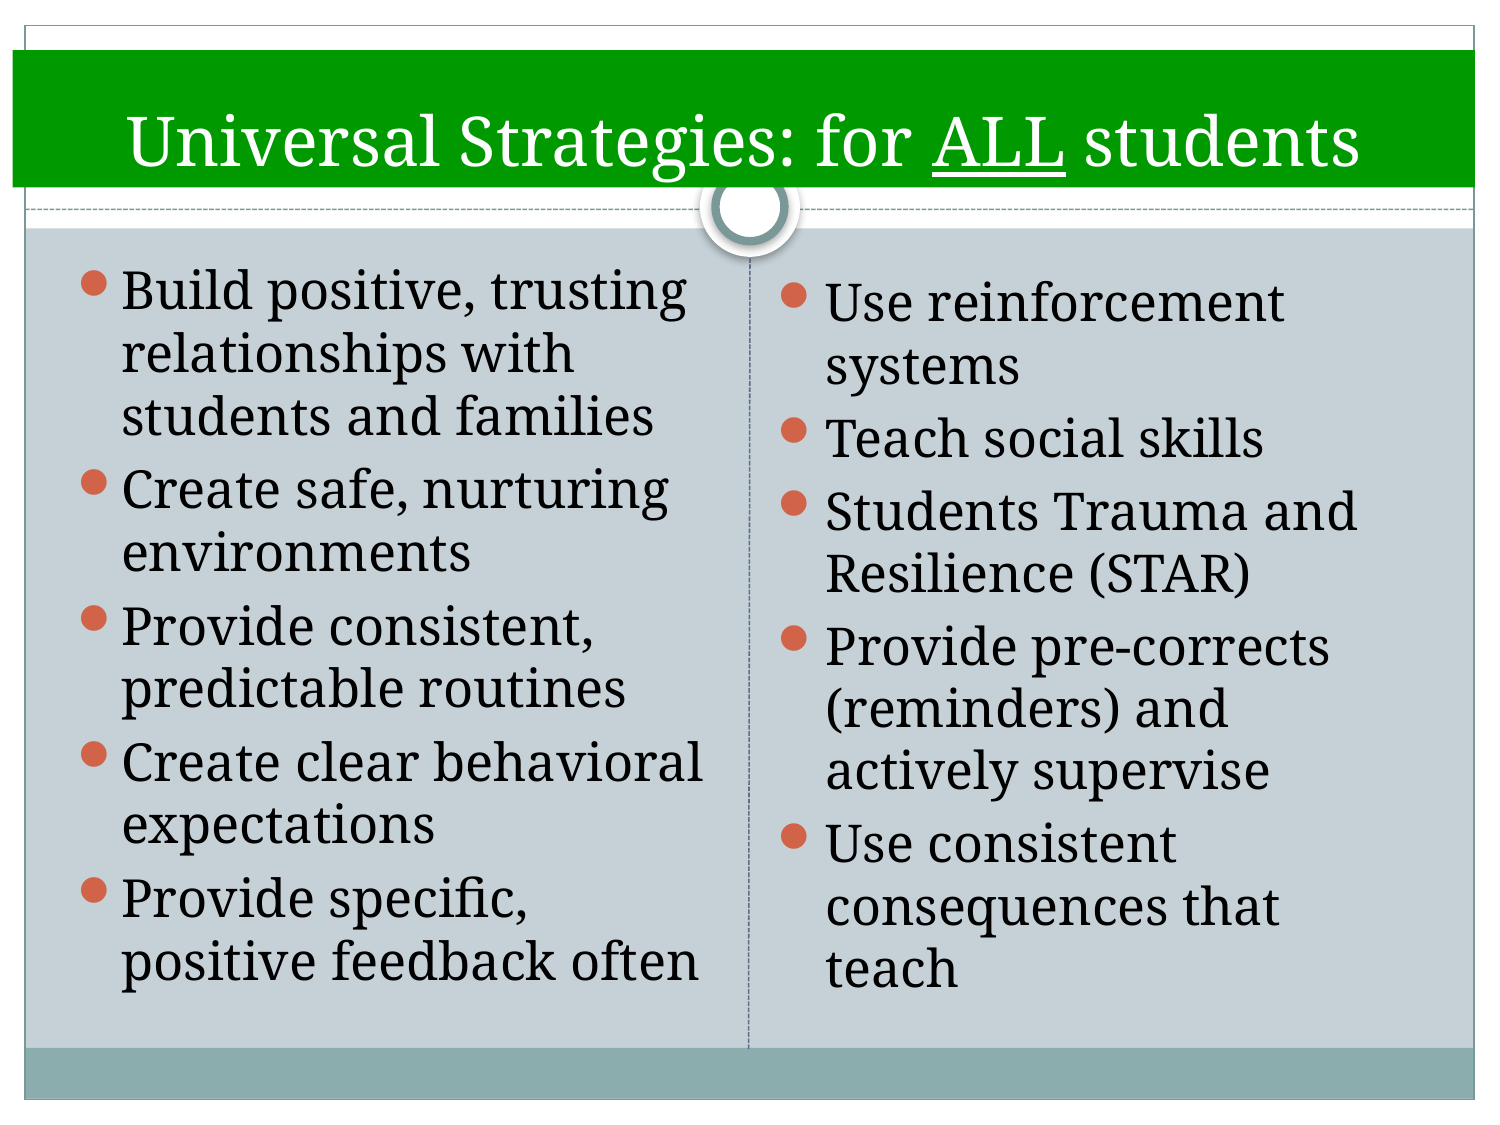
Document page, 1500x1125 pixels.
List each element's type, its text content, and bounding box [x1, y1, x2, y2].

list Use reinforcement systems Teach social skills Students Trauma and Resilience (STAR) Provide pre-corrects (reminders) and actively supervise Use consistent consequences that teach [762, 262, 1425, 1025]
list Build positive, trusting relationships with students and families Create safe, nurturing environments Provide consistent, predictable routines Create clear behavioral expectations Provide specific, positive feedback often [62, 249, 725, 1075]
title Universal Strategies: for ALL students [12, 50, 1475, 188]
